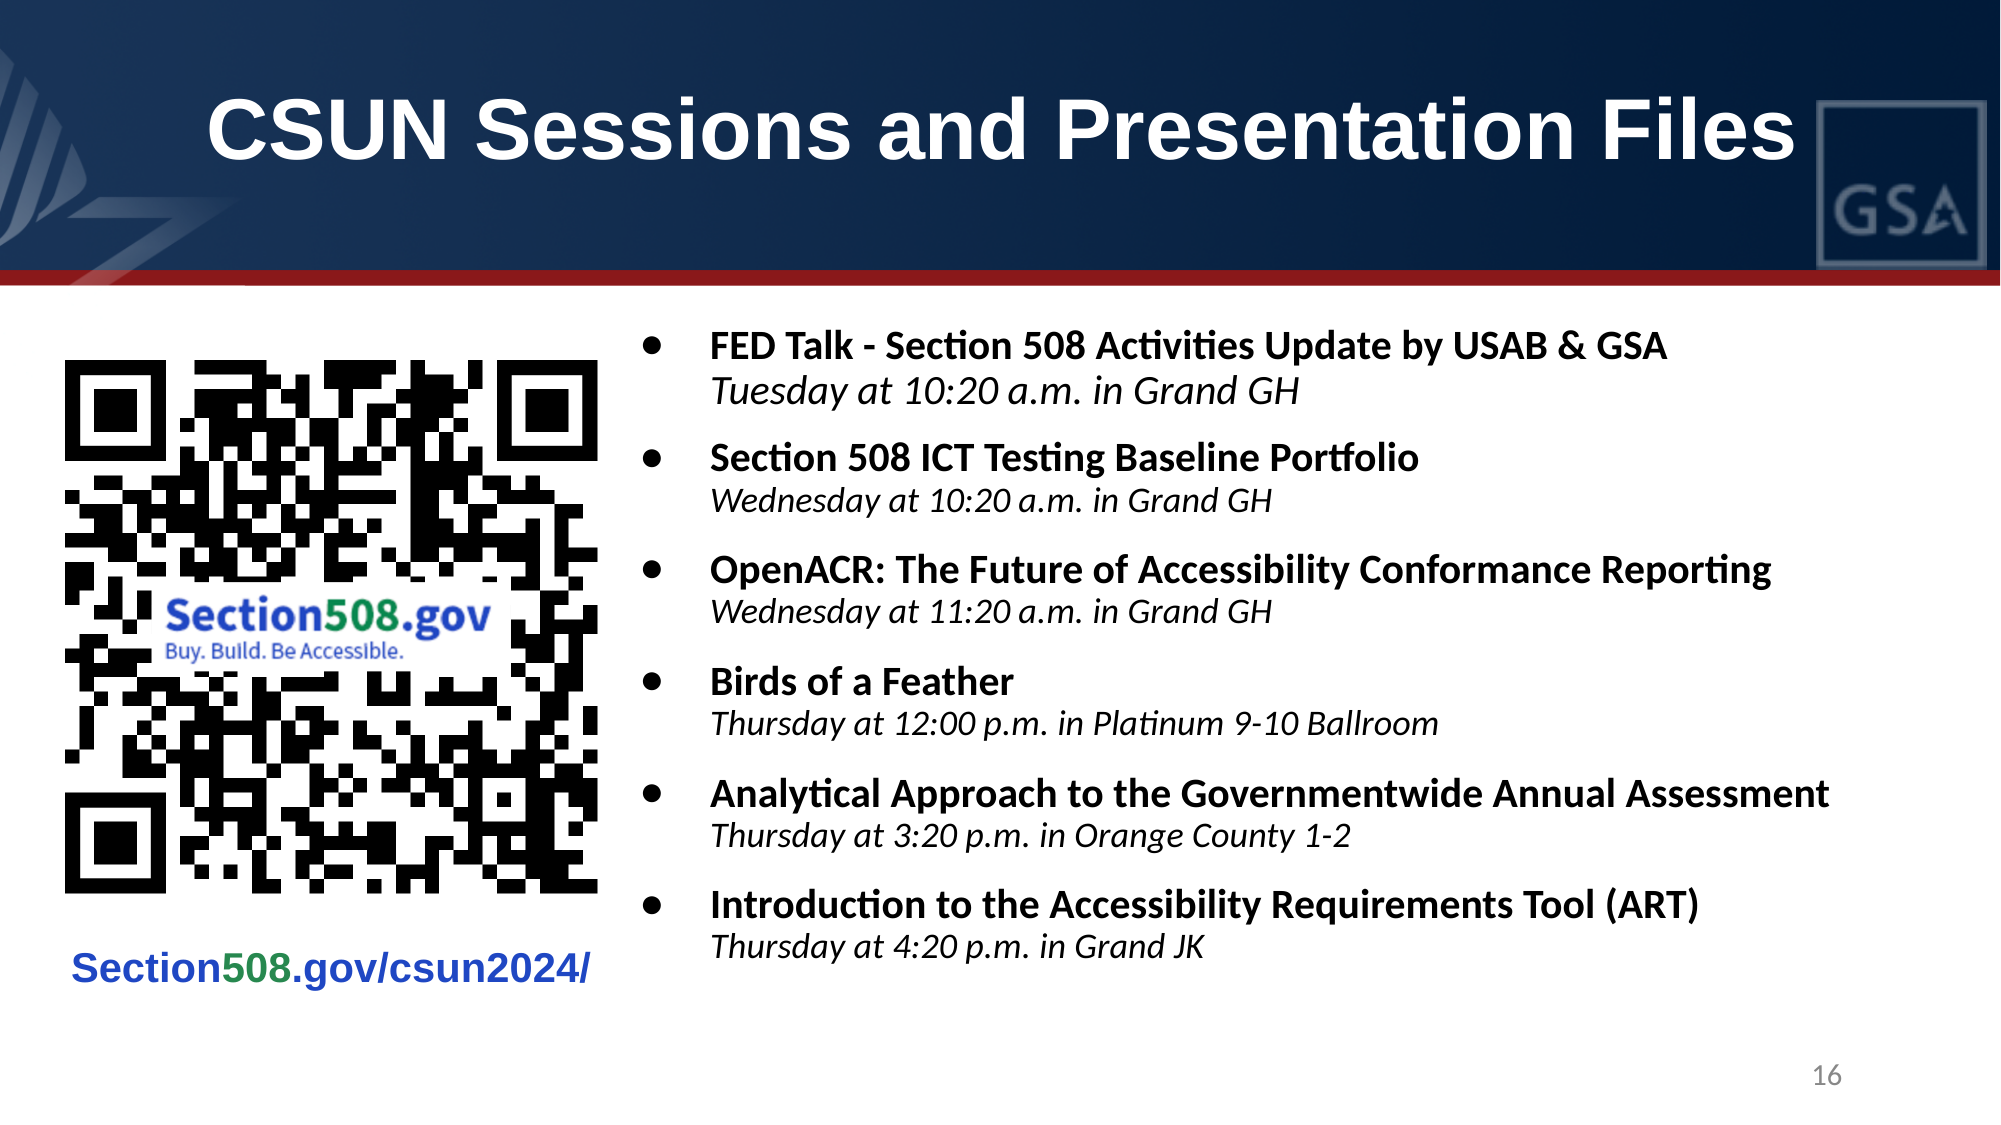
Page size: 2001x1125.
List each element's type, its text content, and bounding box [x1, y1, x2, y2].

slide_number 16 [1412, 1042, 1863, 1103]
title CSUN Sessions and Presentation Files [29, 23, 1976, 241]
picture [0, 0, 2001, 1125]
list FED Talk - Section 508 Activities Update by USAB & GSA Tuesday at 10:20 a.m. in Grand GH Section 508 ICT Testing Baseline Portfolio Wednesday at 10:20 a.m. in Grand GH OpenACR: The Future of Accessibility Conformance Reporting Wednesday at 11:20 a.m. in Grand GH Birds of a Feather Thursday at 12:00 p.m. in Platinum 9-10 Ballroom Analytical Approach to the Governmentwide Annual Assessment Thursday at 3:20 p.m. in Orange County 1-2 Introduction to the Accessibility Requirements Tool (ART) Thursday at 4:20 p.m. in Grand JK [595, 316, 1984, 1030]
text_box Section508.gov/csun2024/ [11, 922, 595, 1011]
